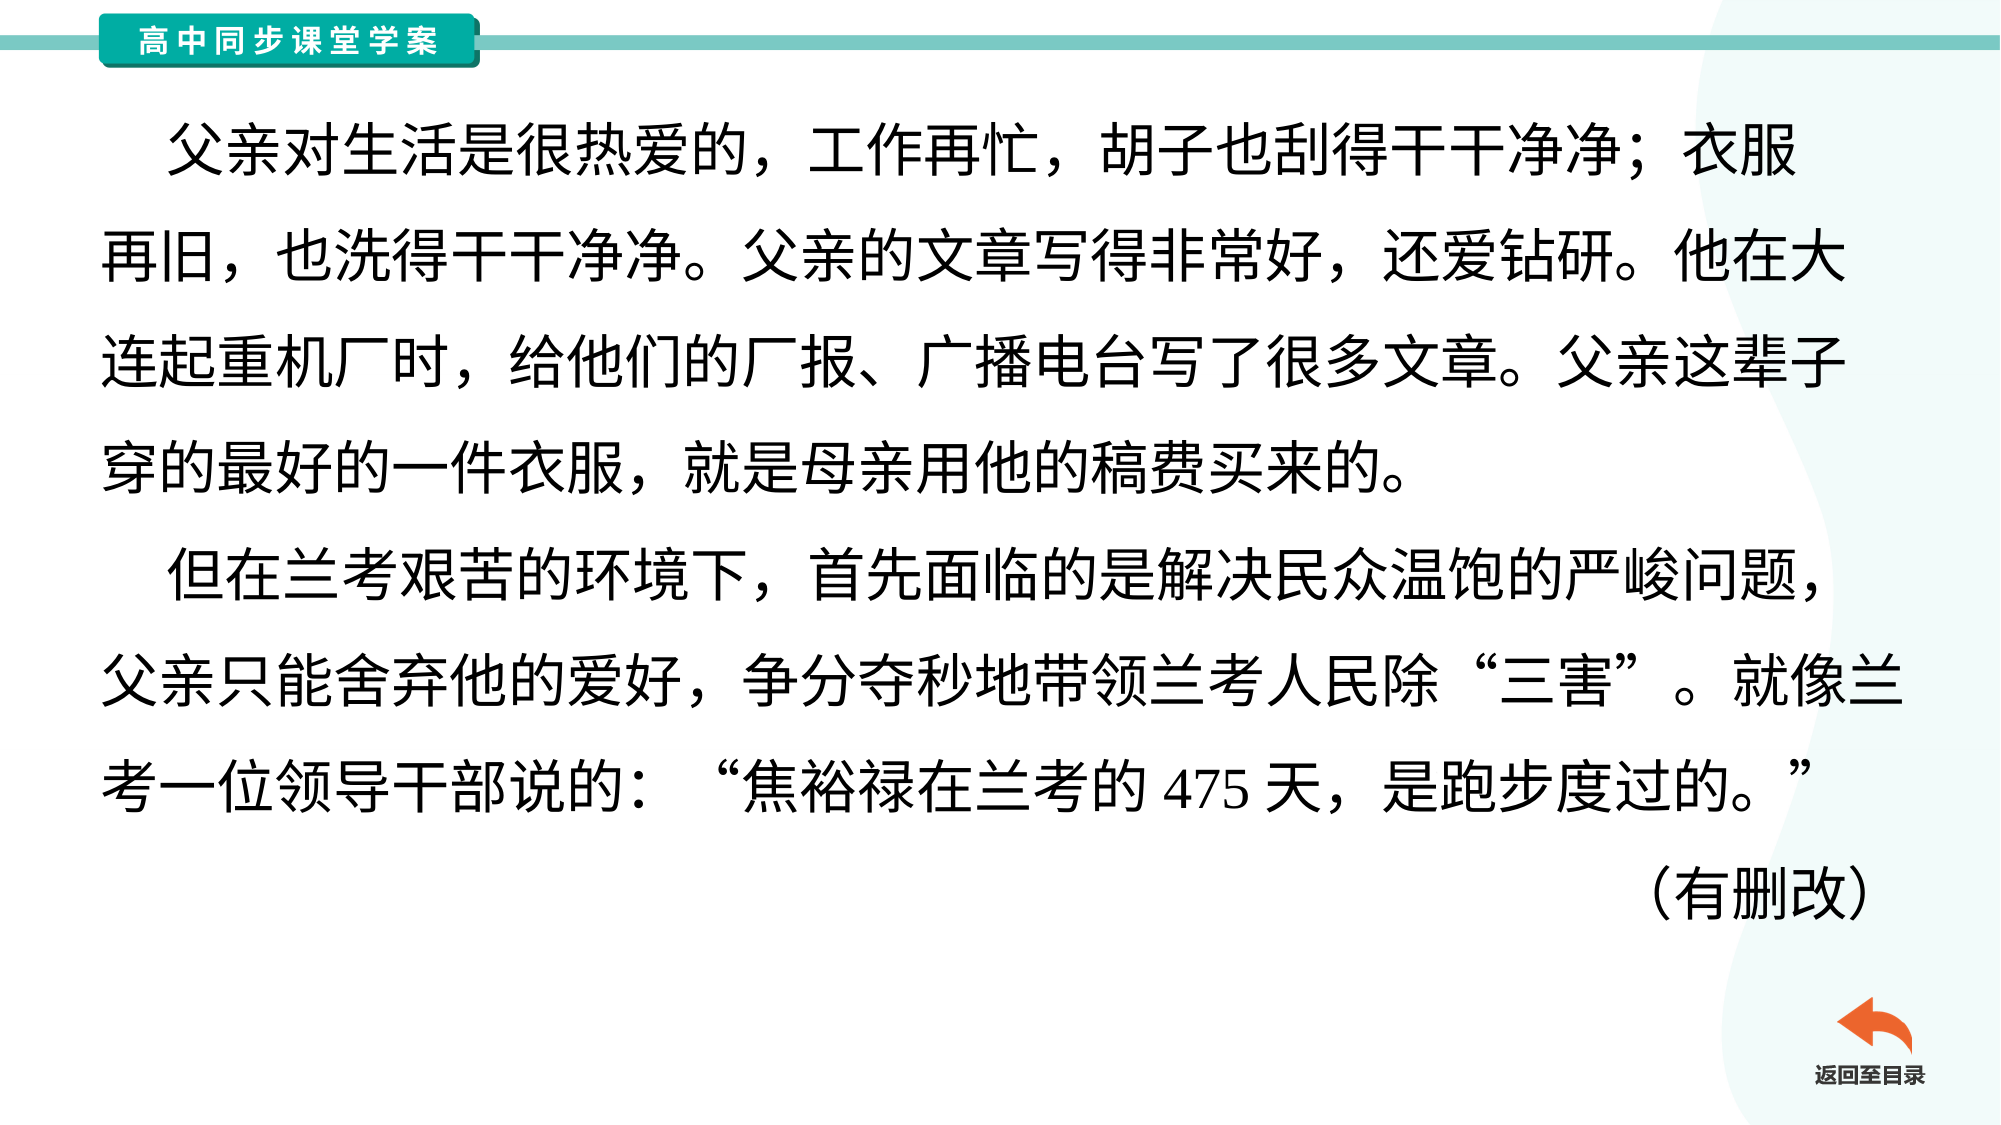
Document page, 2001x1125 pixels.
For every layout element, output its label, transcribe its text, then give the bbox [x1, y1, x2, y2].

picture [0, 0, 2000, 1125]
text_box 父亲对生活是很热爱的，工作再忙，胡子也刮得干干净净；衣服 再旧，也洗得干干净净。父亲的文章写得非常好，还爱钻研。他在大 连起重机厂时，给他们的厂报、广播电台写了很多文章。父亲这辈子 穿的最好的一件衣服，就是母亲用他的稿费买来的。 但在兰考艰苦的环境下，首先面临的是解决民众温饱的严峻问题， 父亲只能舍弃他的爱好，争分夺秒地带领兰考人民除“三害”。就像兰 考一位领导干部说的：“焦裕禄在兰考的475天，是跑步度过的。” （有删改） [100, 76, 1899, 927]
